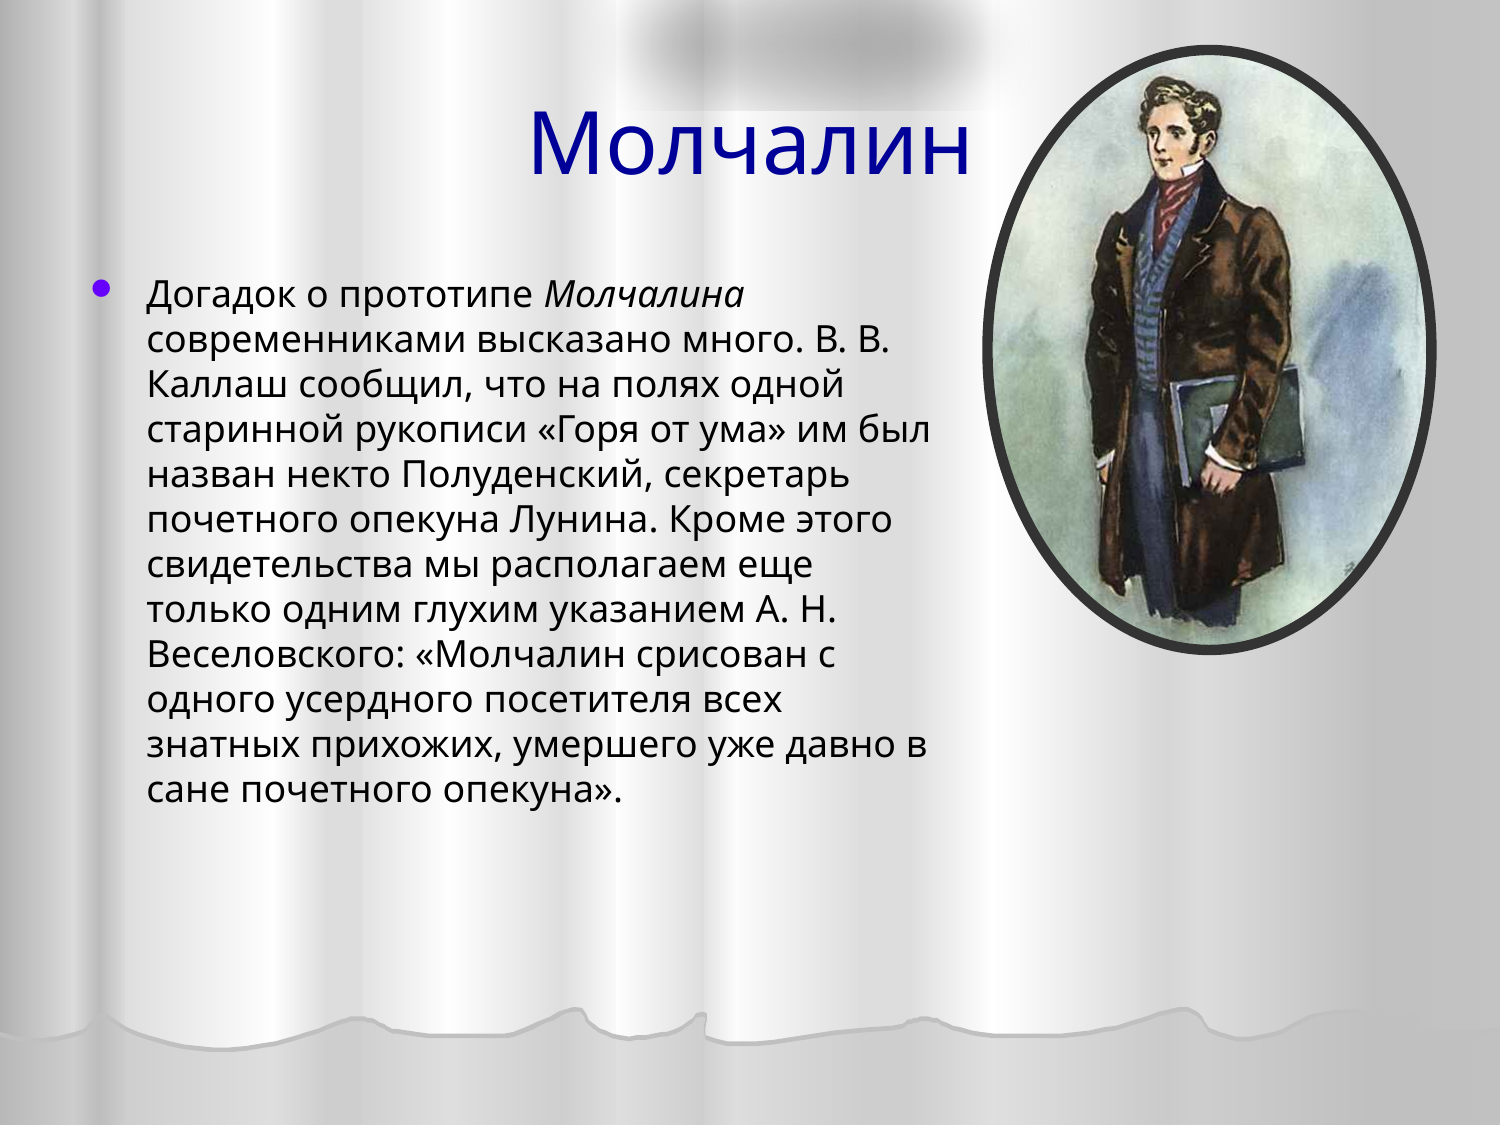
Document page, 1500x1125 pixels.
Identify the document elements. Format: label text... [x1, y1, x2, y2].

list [987, 49, 1432, 651]
title Молчалин [74, 45, 982, 233]
list Догадок о прототипе Молчалина современниками высказано много. В. В. Каллаш сообщил, что на полях одной старинной рукописи «Горя от ума» им был назван некто Полуденский, секретарь почетного опекуна Лунина. Кроме этого свидетельства мы располагаем еще только одним глухим указанием А. Н. Веселовского: «Молчалин срисован с одного усердного посетителя всех знатных прихожих, умершего уже давно в сане почетного опекуна». [74, 262, 951, 1006]
